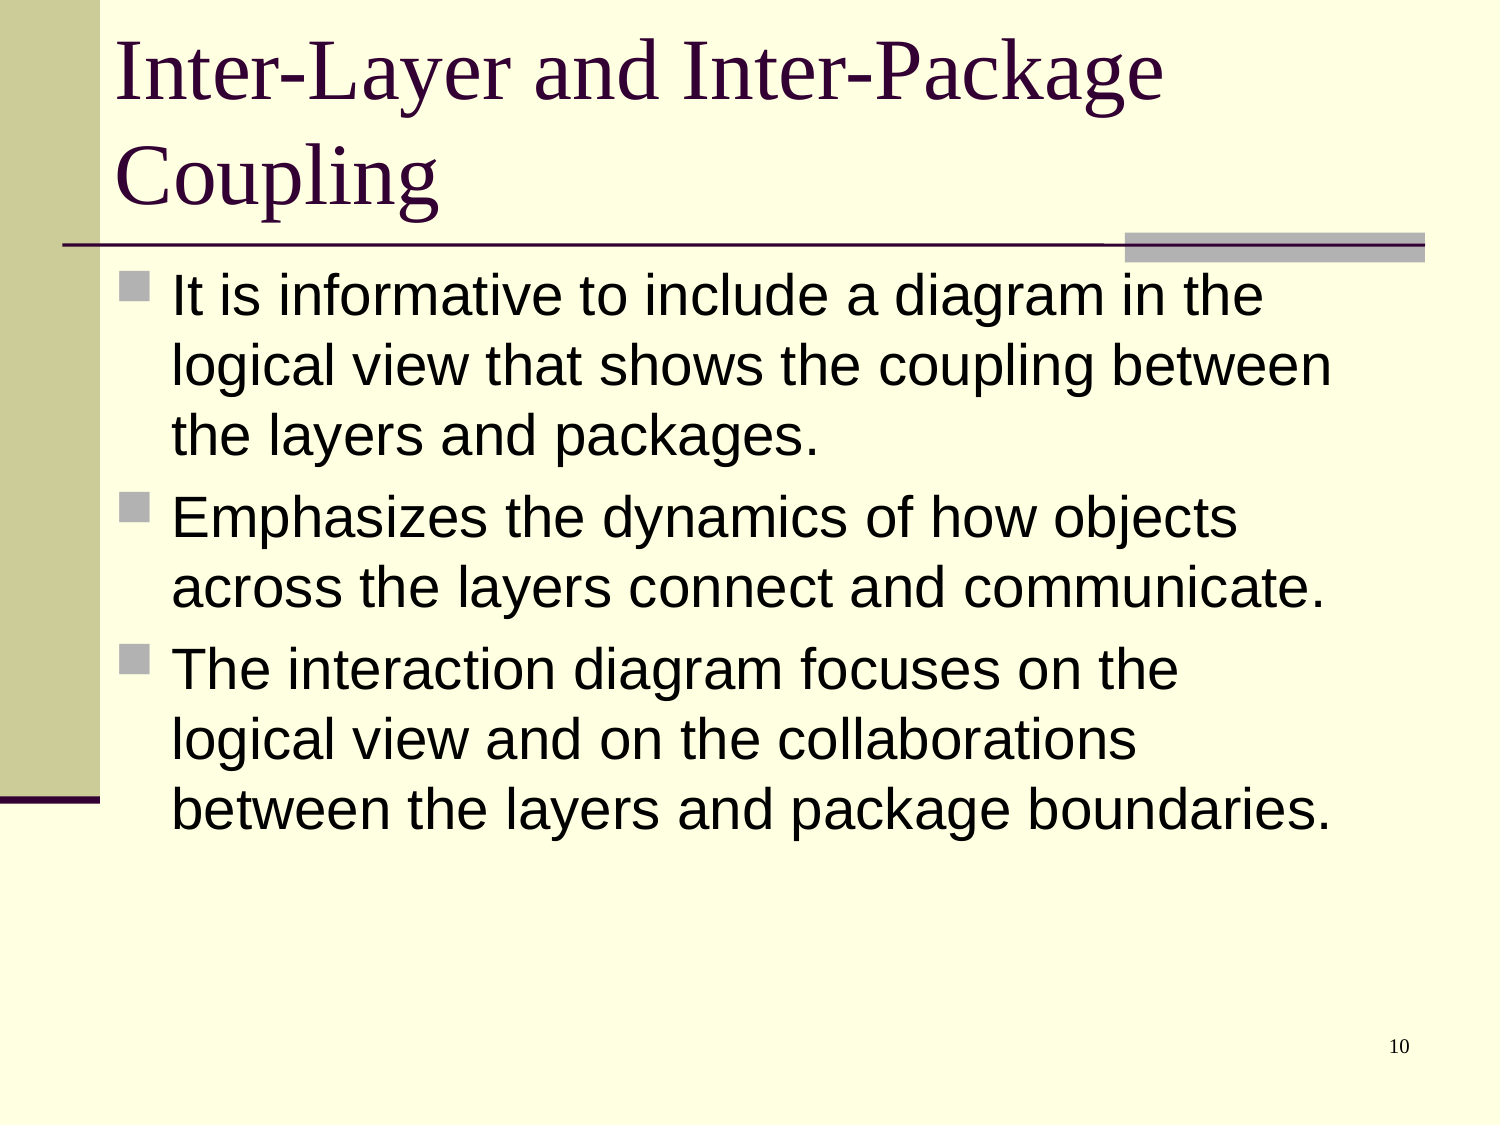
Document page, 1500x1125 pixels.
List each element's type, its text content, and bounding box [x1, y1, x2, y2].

title Inter-Layer and Inter-Package Coupling [99, 0, 1299, 236]
slide_number 10 [1112, 1024, 1426, 1101]
list It is informative to include a diagram in the logical view that shows the coupling between the layers and packages. Emphasizes the dynamics of how objects across the layers connect and communicate. The interaction diagram focuses on the logical view and on the collaborations between the layers and package boundaries. [99, 249, 1376, 994]
